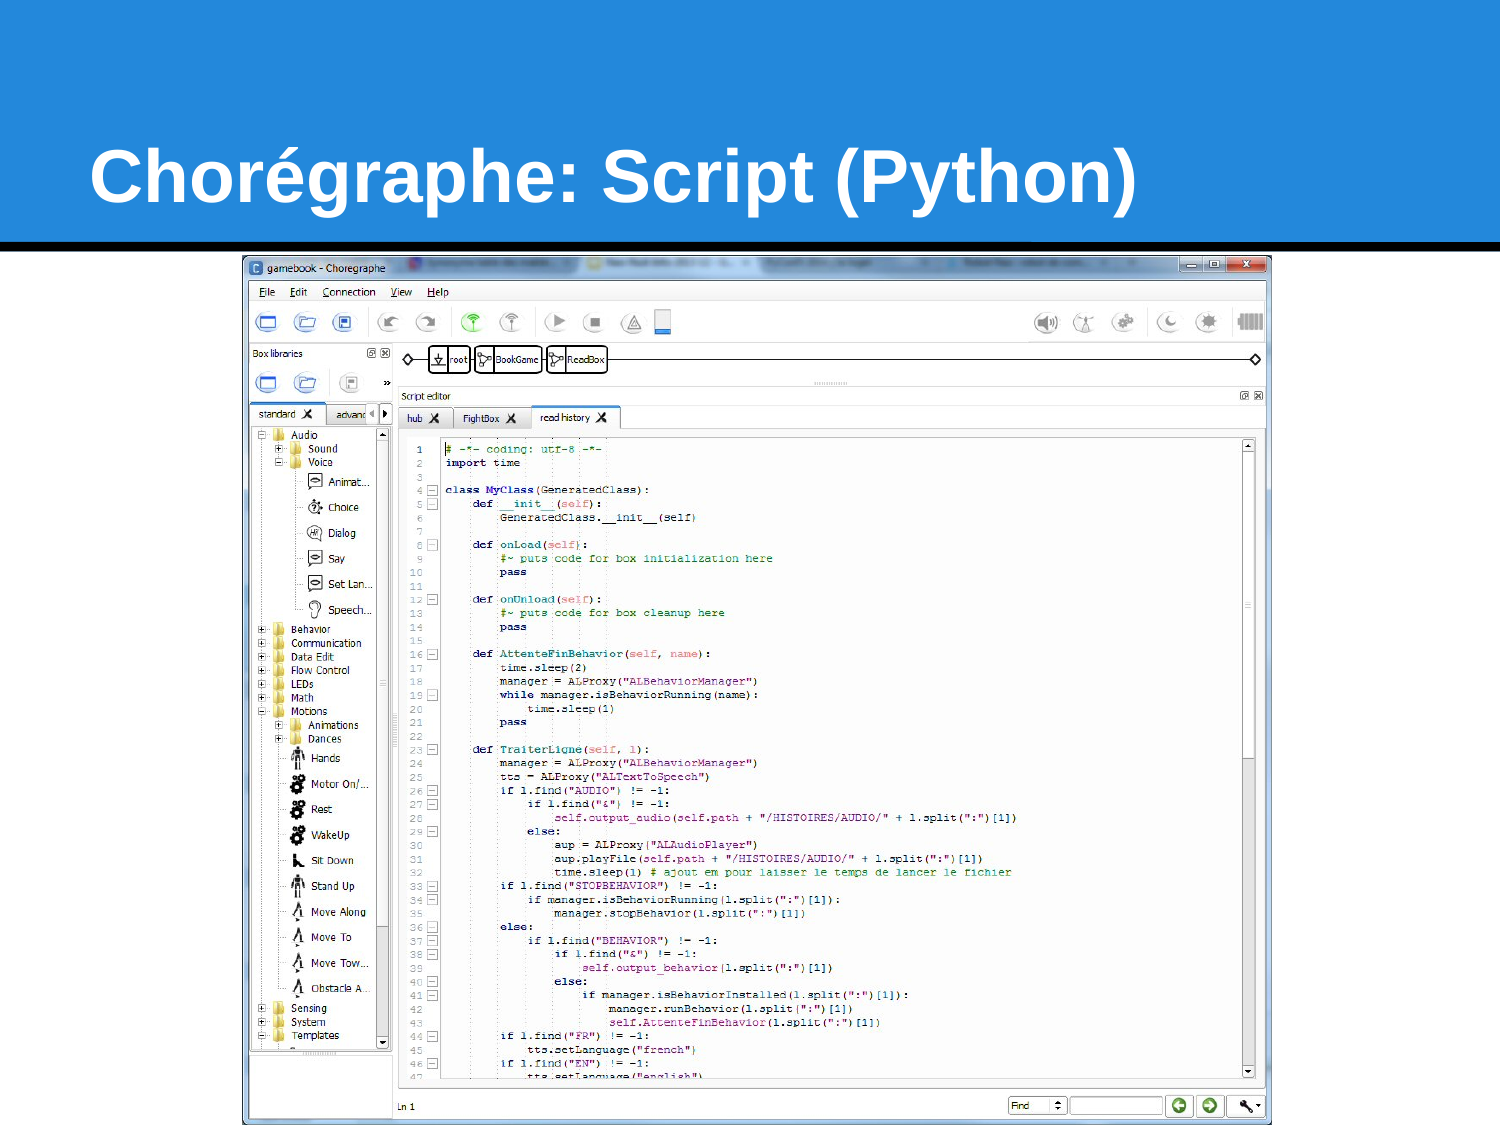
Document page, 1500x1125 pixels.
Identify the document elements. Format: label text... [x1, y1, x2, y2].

picture [241, 255, 1273, 1125]
text_box Chorégraphe: Script (Python) [75, 45, 1425, 233]
